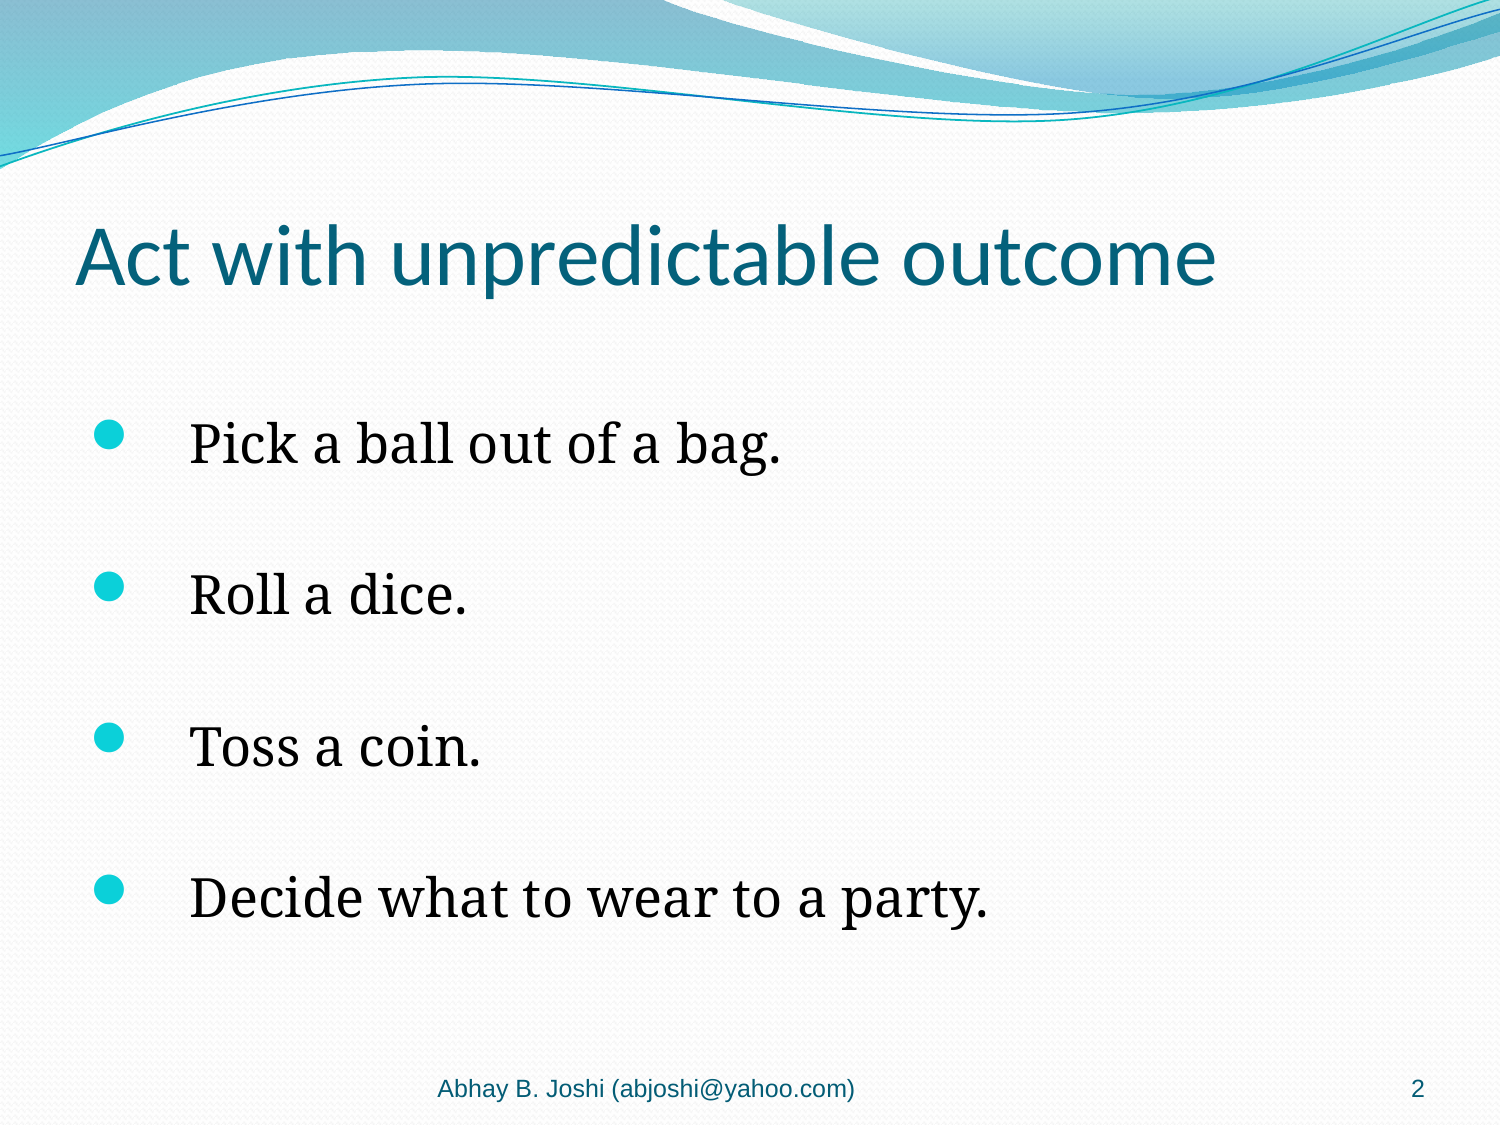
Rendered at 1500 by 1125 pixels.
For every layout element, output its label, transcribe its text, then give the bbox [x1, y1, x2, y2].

footer Abhay B. Joshi (abjoshi@yahoo.com) [437, 1042, 988, 1103]
slide_number 2 [1299, 1042, 1425, 1103]
title Act with unpredictable outcome [75, 115, 1425, 249]
list Pick a ball out of a bag. Roll a dice. Toss a coin. Decide what to wear to a party. [75, 249, 1425, 993]
